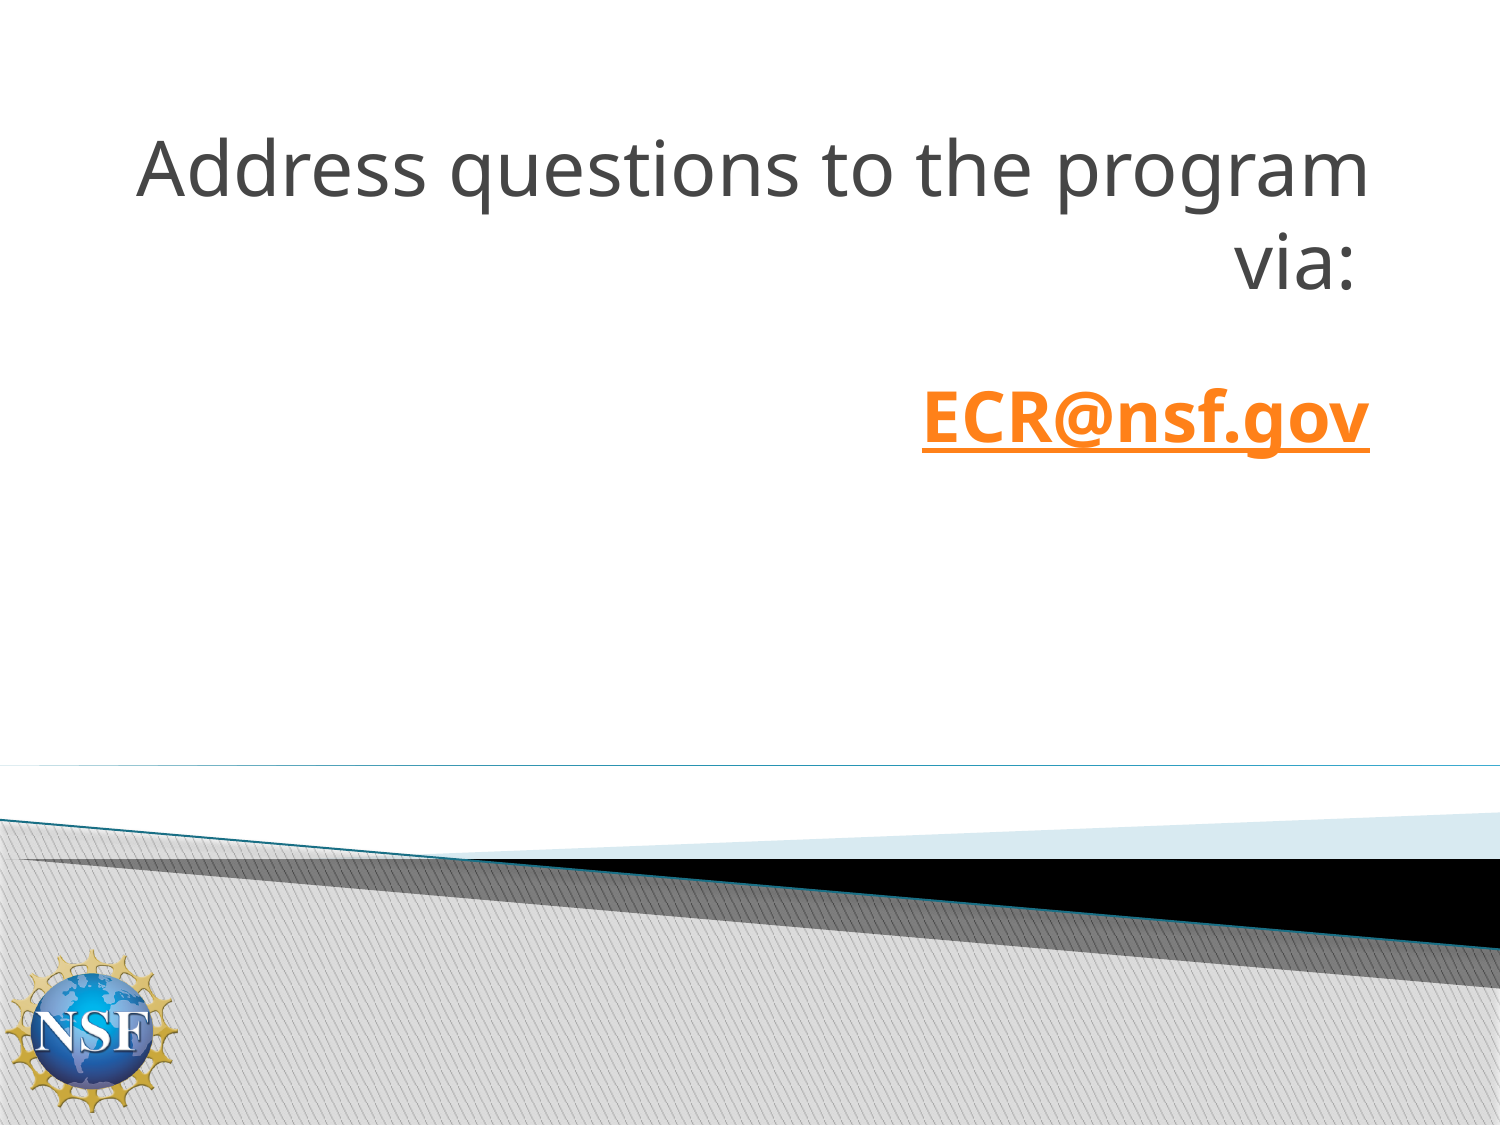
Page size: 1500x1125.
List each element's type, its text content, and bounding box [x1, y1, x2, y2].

text_box [774, 237, 1500, 1030]
subtitle Address questions to the program via: ECR@nsf.gov [112, 112, 1388, 477]
picture [5, 949, 178, 1113]
picture [5, 859, 774, 926]
